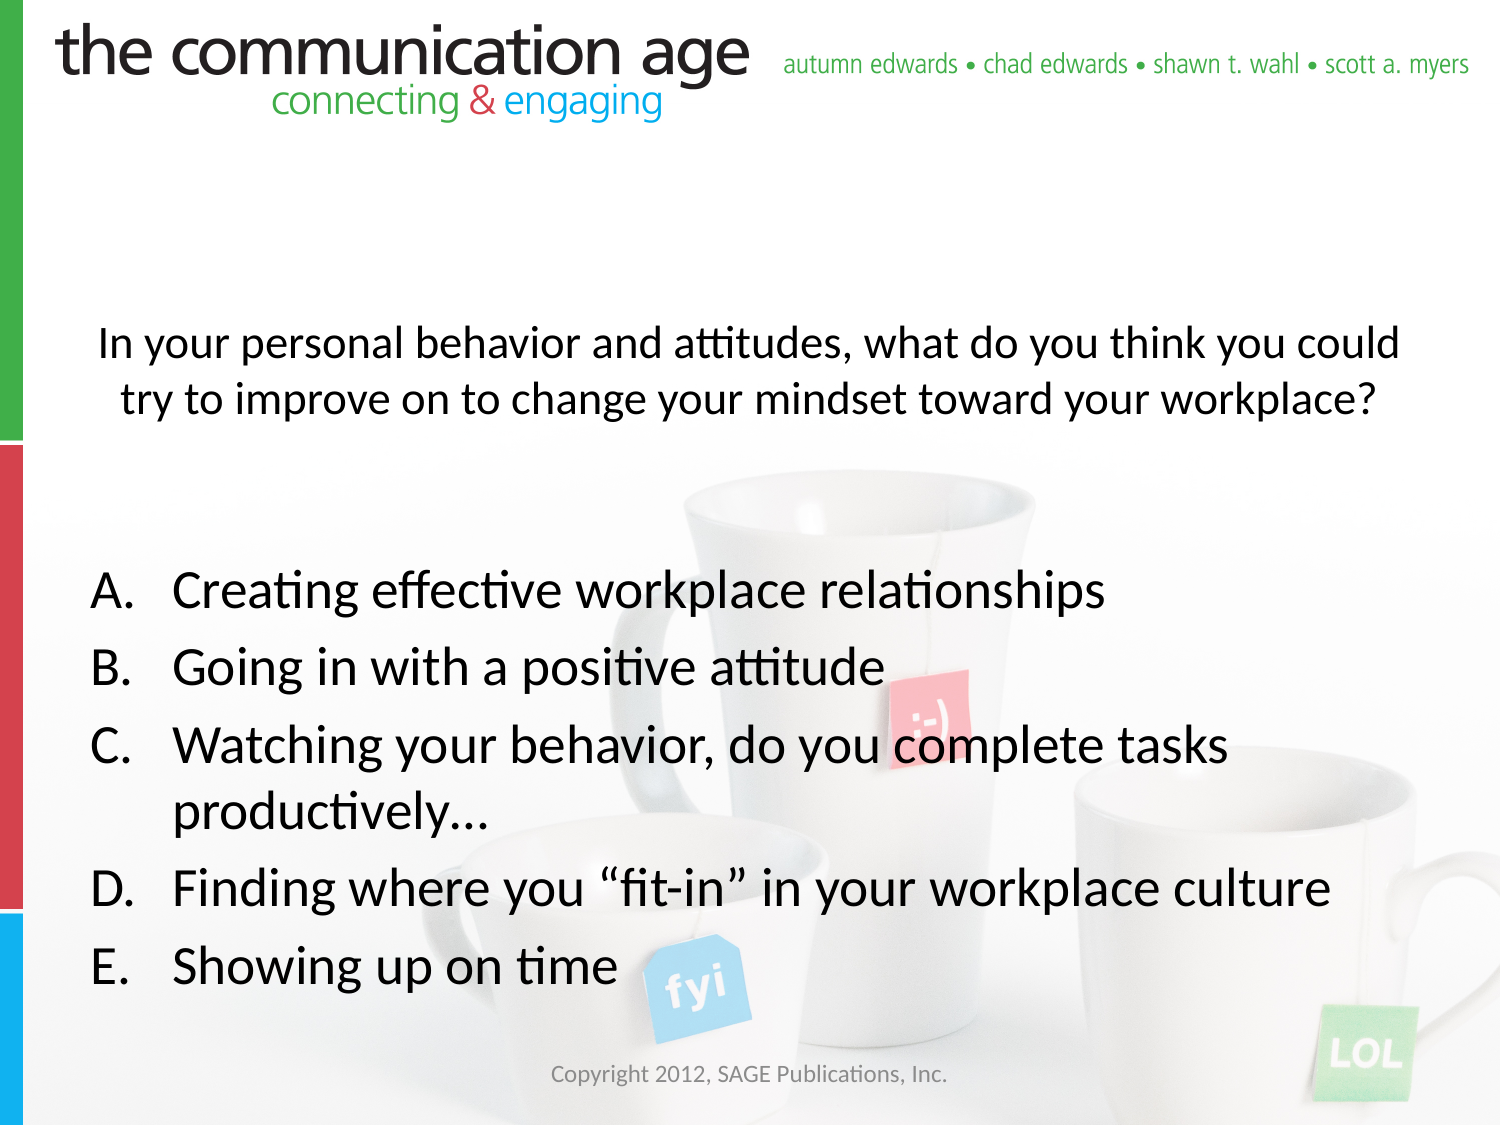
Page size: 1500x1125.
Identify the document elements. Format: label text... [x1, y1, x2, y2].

footer Copyright 2012, SAGE Publications, Inc. [512, 1042, 988, 1103]
list Creating effective workplace relationships Going in with a positive attitude Watching your behavior, do you complete tasks productively… Finding where you “fit-in” in your workplace culture Showing up on time [75, 545, 1425, 1005]
picture [0, 0, 1500, 1125]
title In your personal behavior and attitudes, what do you think you could try to improve on to change your mindset toward your workplace? [75, 301, 1425, 490]
